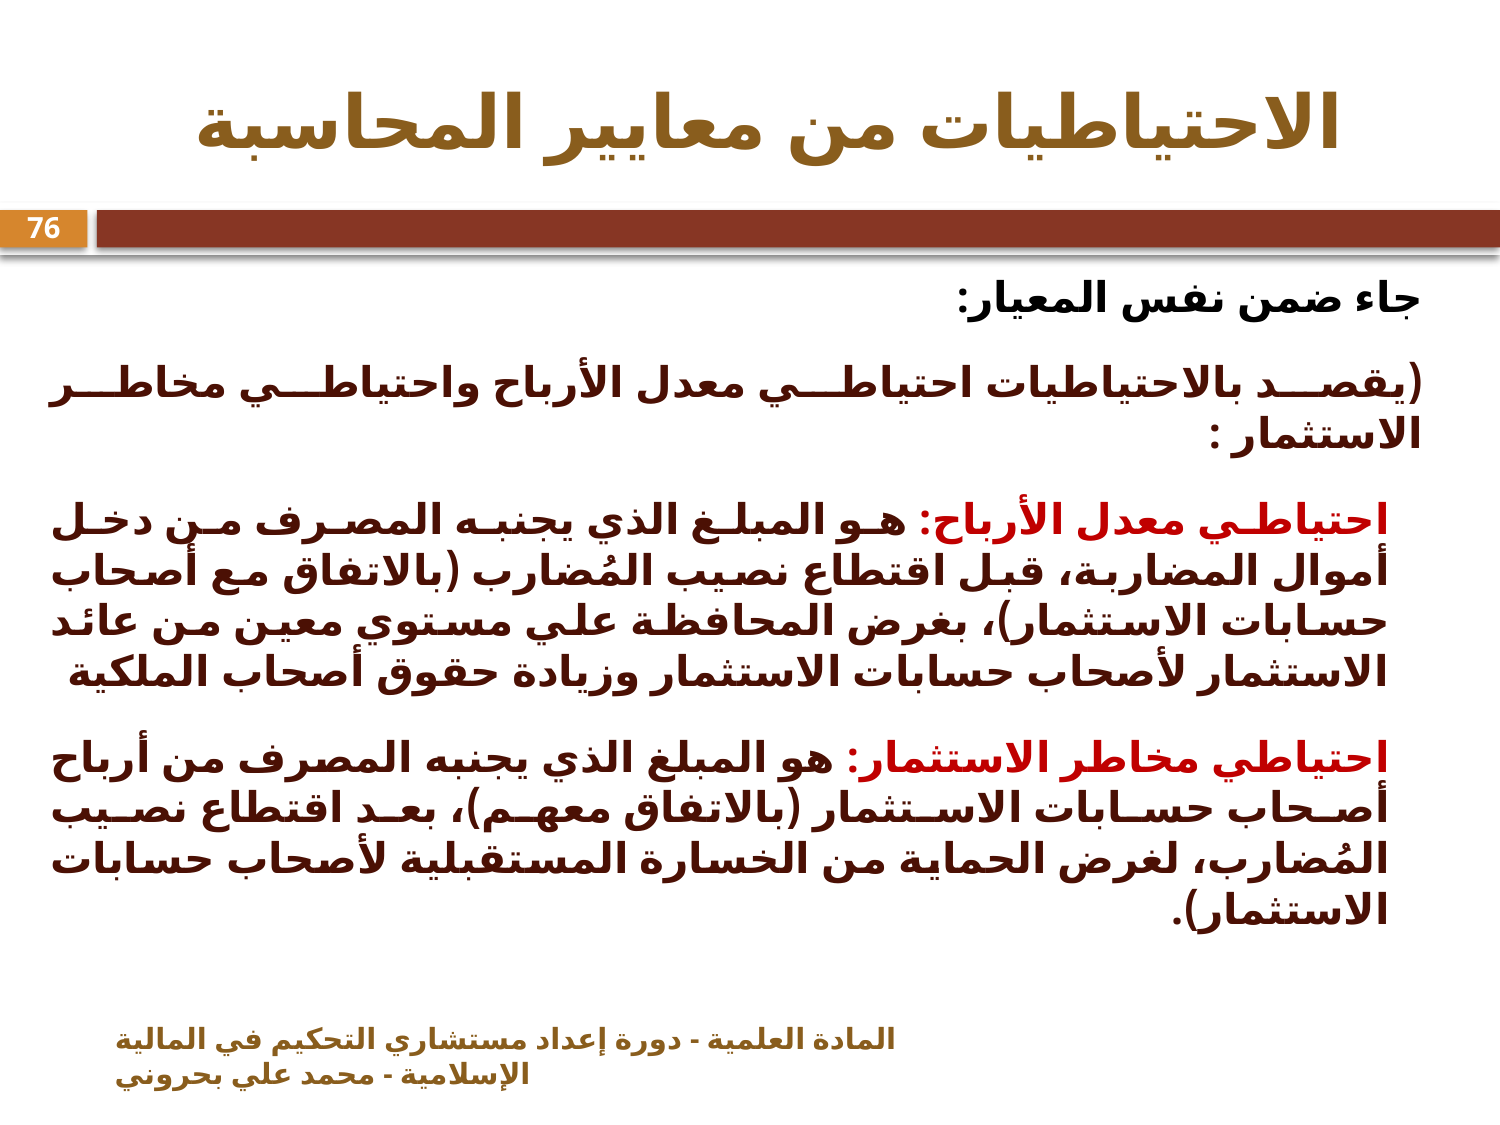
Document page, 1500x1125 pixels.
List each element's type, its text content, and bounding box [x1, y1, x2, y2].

slide_number 76 [0, 208, 88, 249]
footer المادة العلمية - دورة إعداد مستشاري التحكيم في المالية الإسلامية - محمد علي بحروني [99, 1024, 990, 1085]
list جاء ضمن نفس المعيار: (يقصد بالاحتياطيات احتياطي معدل الأرباح واحتياطي مخاطر الاستثمار : احتياطي معدل الأرباح: هو المبلغ الذي يجنبه المصرف من دخل أموال المضاربة، قبل اقتطاع نصيب المُضارب (بالاتفاق مع أصحاب حسابات الاستثمار)، بغرض المحافظة علي مستوي معين من عائد الاستثمار لأصحاب حسابات الاستثمار وزيادة حقوق أصحاب الملكية احتياطي مخاطر الاستثمار: هو المبلغ الذي يجنبه المصرف من أرباح أصحاب حسابات الاستثمار (بالاتفاق معهم)، بعد اقتطاع نصيب المُضارب، لغرض الحماية من الخسارة المستقبلية لأصحاب حسابات الاستثمار). [35, 262, 1438, 1000]
title الاحتياطيات من معايير المحاسبة [100, 37, 1438, 200]
